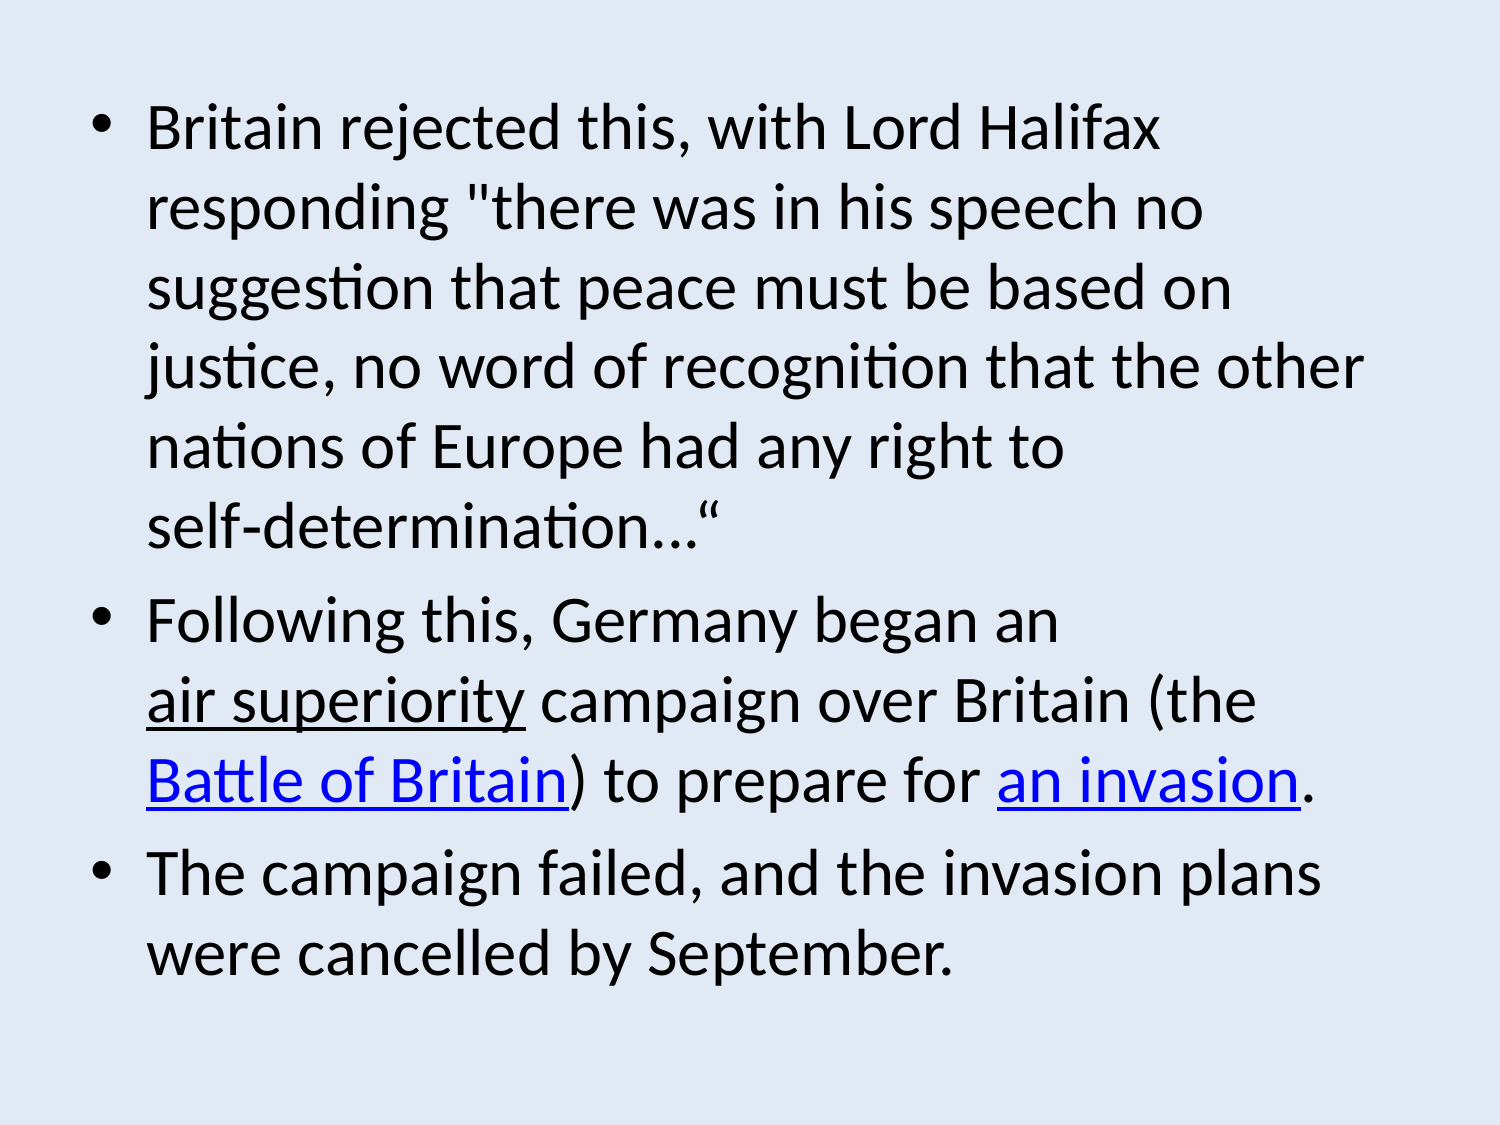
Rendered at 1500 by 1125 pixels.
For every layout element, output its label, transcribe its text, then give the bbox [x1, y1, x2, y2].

list Britain rejected this, with Lord Halifax responding "there was in his speech no suggestion that peace must be based on justice, no word of recognition that the other nations of Europe had any right to self‑determination...“ Following this, Germany began an air superiority campaign over Britain (the Battle of Britain) to prepare for an invasion. The campaign failed, and the invasion plans were cancelled by September. [75, 75, 1425, 1005]
